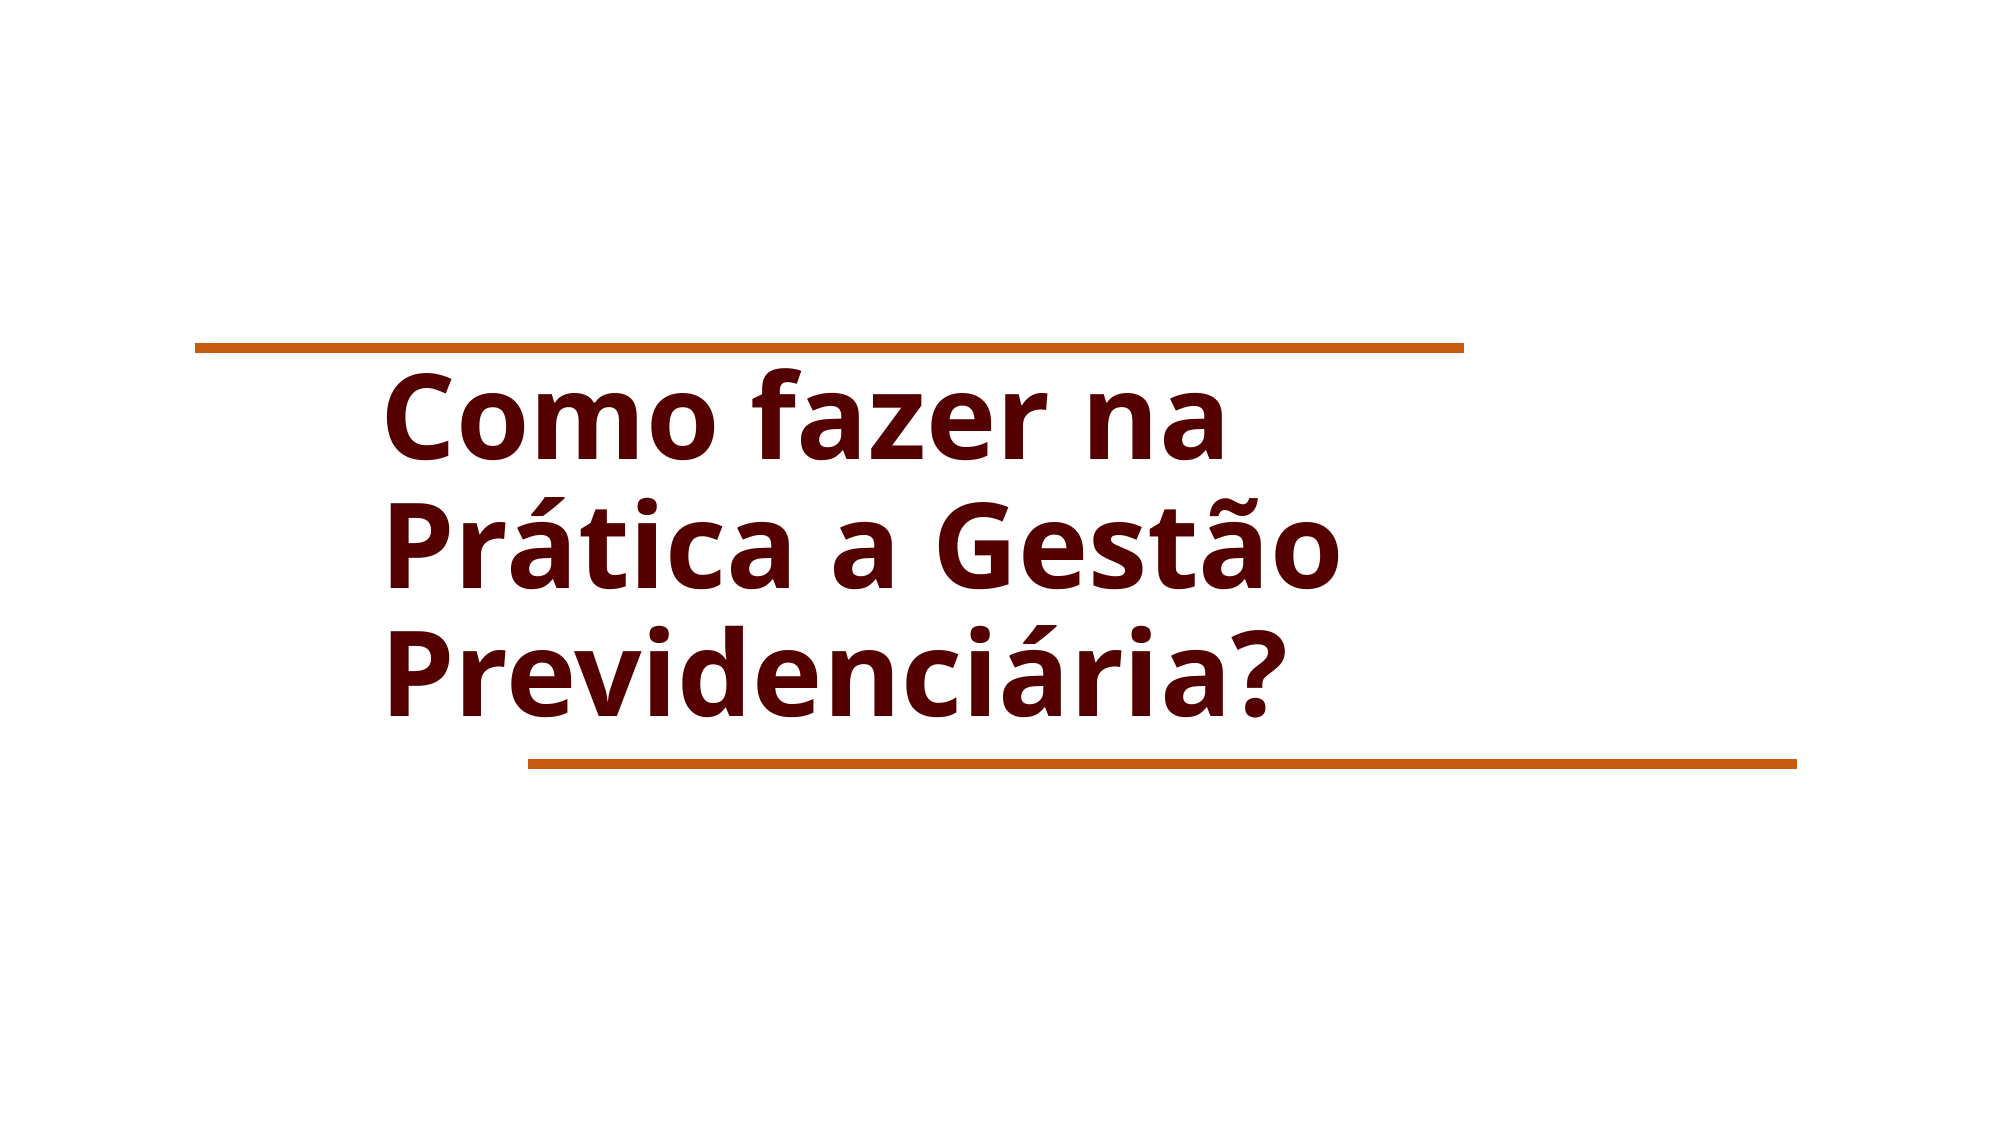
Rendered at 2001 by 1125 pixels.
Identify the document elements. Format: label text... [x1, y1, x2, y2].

title Como fazer na Prática a Gestão Previdenciária? [365, 348, 1654, 752]
